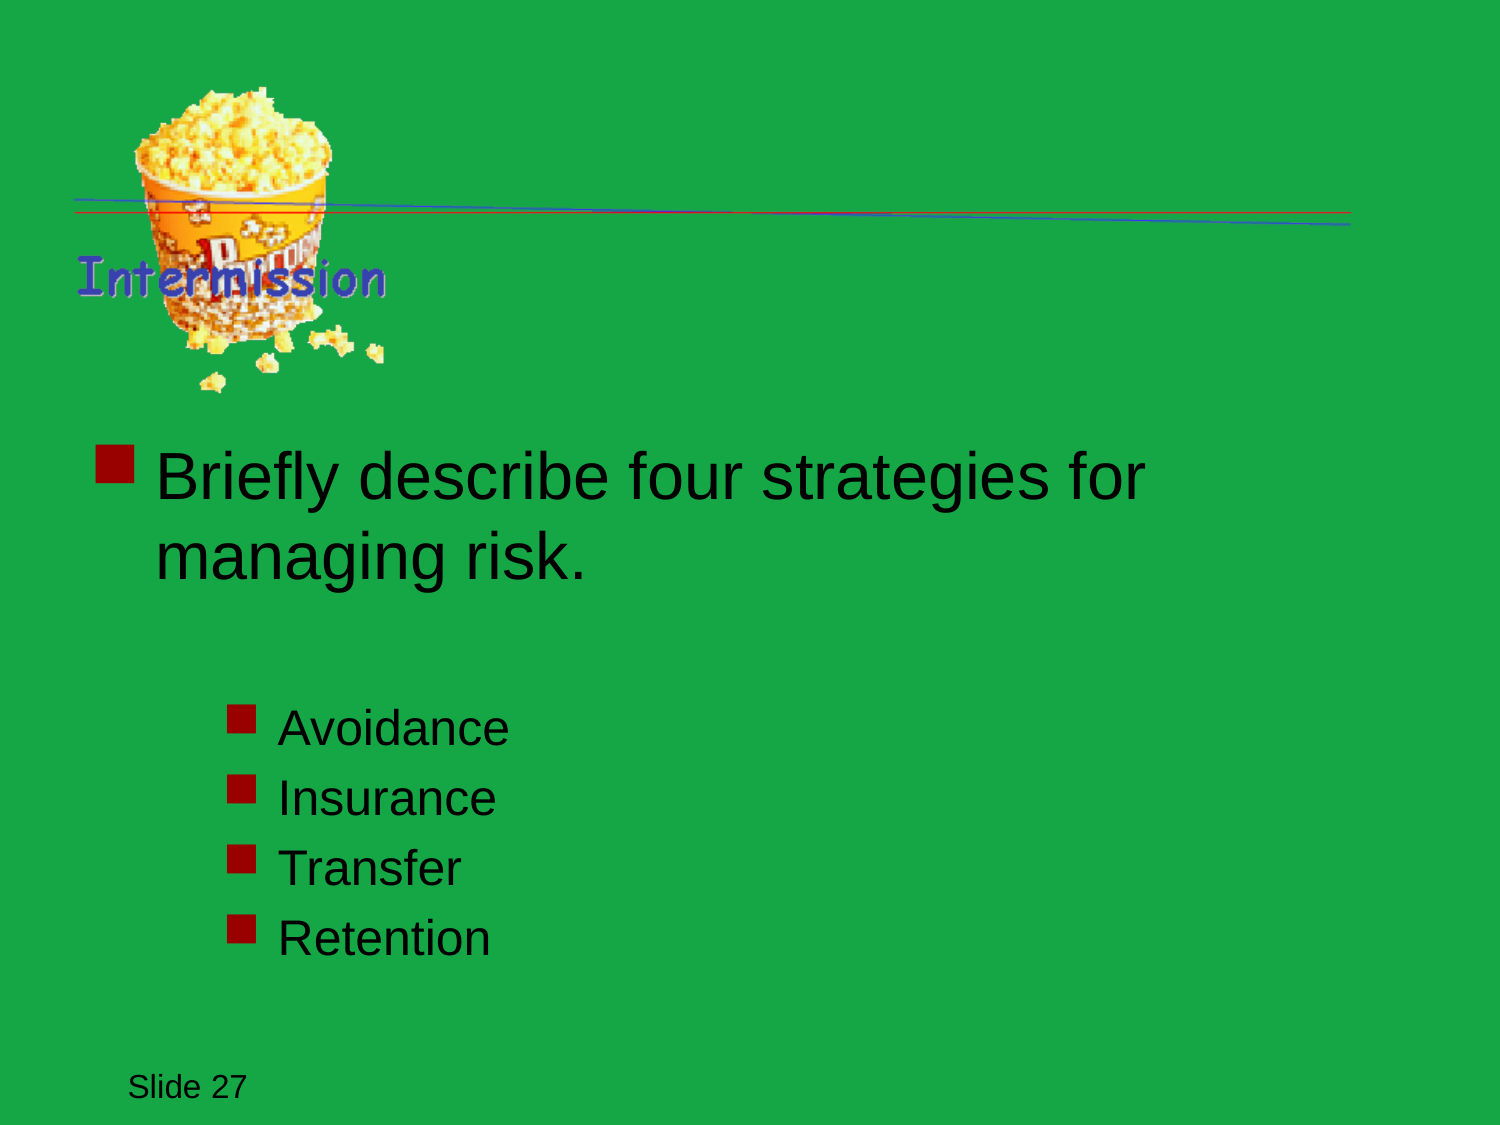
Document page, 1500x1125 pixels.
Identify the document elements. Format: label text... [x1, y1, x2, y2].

picture [62, 74, 1352, 451]
list Briefly describe four strategies for managing risk. Avoidance Insurance Transfer Retention [75, 425, 1388, 1000]
slide_number Slide 27 [112, 1037, 425, 1113]
